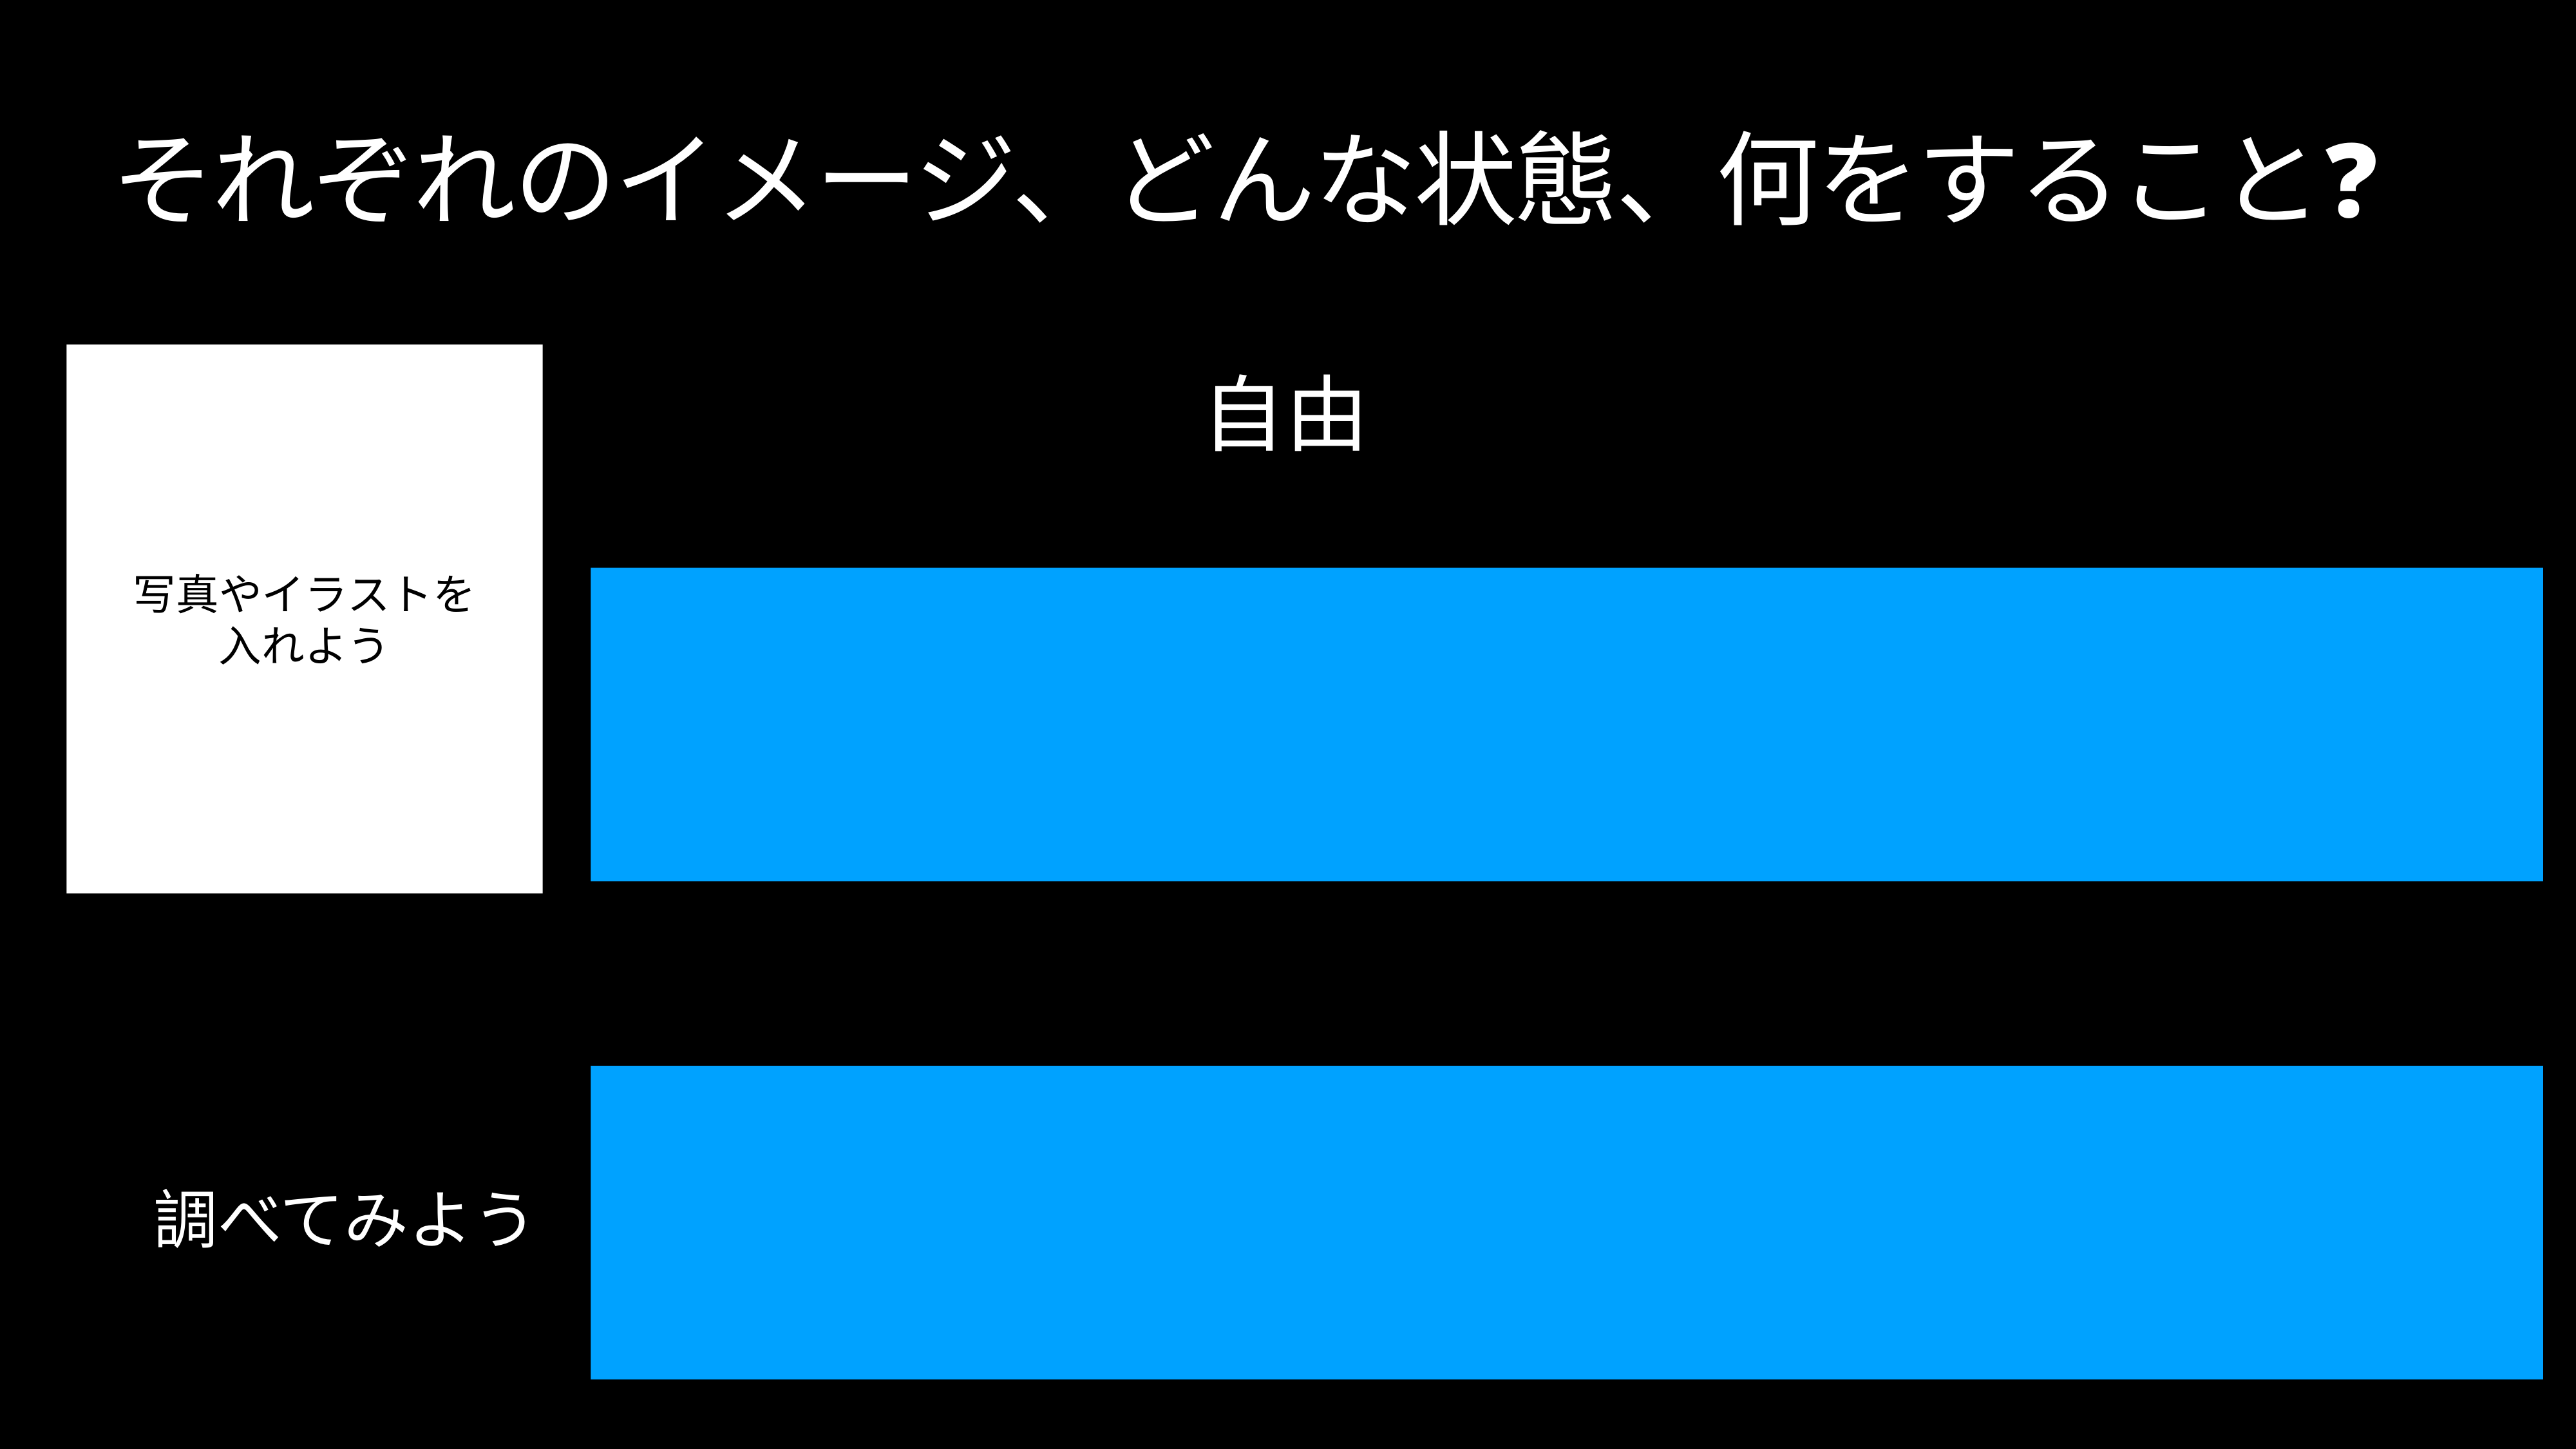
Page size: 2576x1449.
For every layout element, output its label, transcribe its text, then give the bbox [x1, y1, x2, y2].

text_box [591, 567, 2543, 882]
text_box 調べてみよう [148, 1182, 544, 1263]
text_box 写真やイラストを 入れよう [66, 344, 543, 894]
text_box [591, 1065, 2543, 1379]
title それぞれのイメージ、どんな状態、何をすること❓ [106, 35, 2428, 341]
text_box 自由 [1197, 367, 1374, 468]
